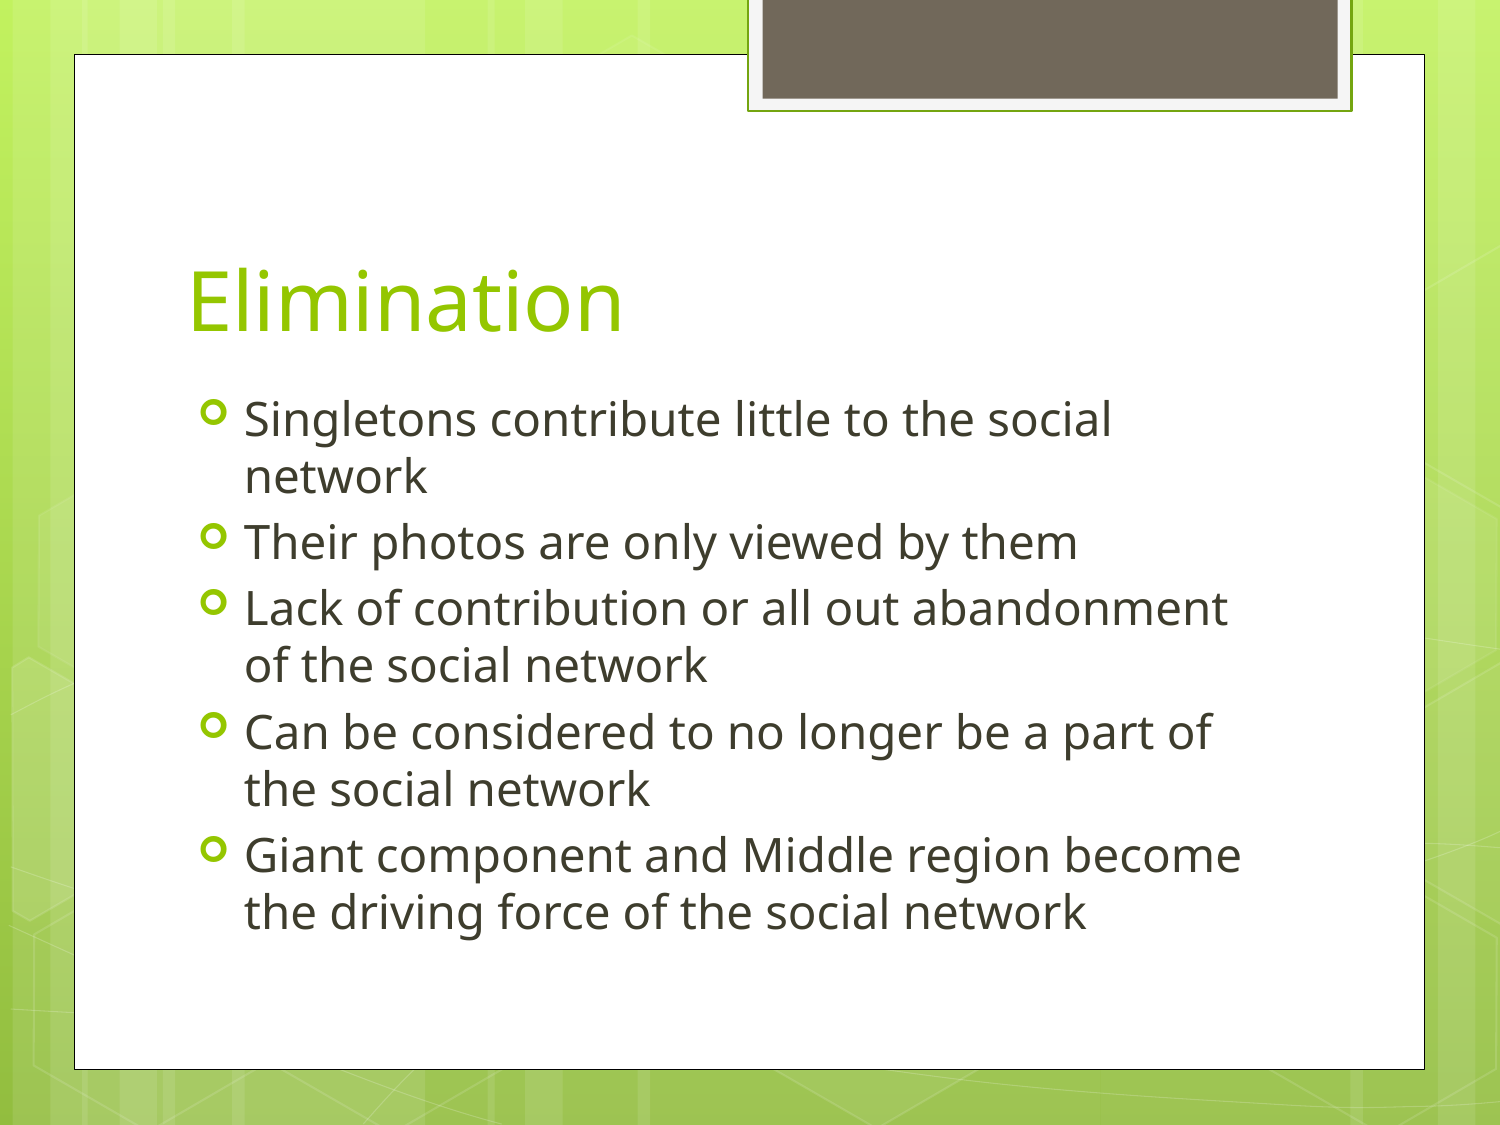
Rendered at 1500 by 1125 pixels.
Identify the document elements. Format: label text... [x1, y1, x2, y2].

title Elimination [171, 168, 1324, 357]
list Singletons contribute little to the social network Their photos are only viewed by them Lack of contribution or all out abandonment of the social network Can be considered to no longer be a part of the social network Giant component and Middle region become the driving force of the social network [171, 381, 1283, 957]
